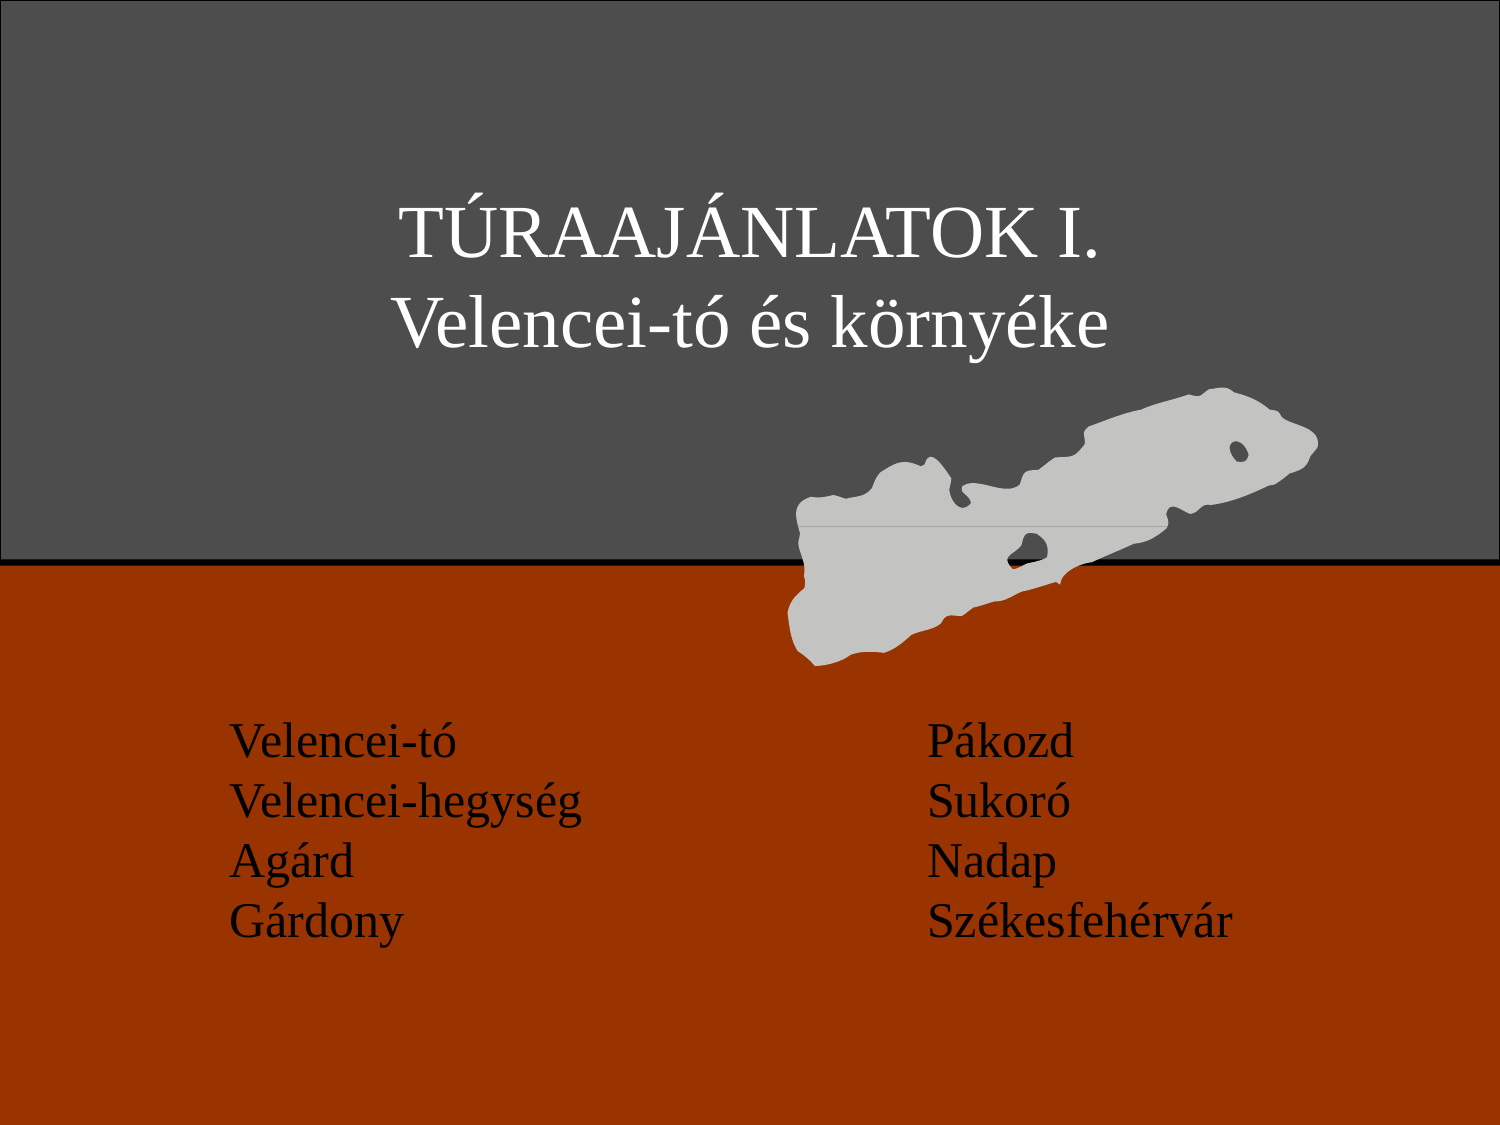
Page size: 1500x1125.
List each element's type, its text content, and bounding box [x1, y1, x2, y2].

text_box Pákozd Sukoró Nadap Székesfehérvár [912, 699, 1248, 955]
text_box TÚRAAJÁNLATOK I. Velencei-tó és környéke [375, 174, 1125, 370]
picture [787, 387, 1319, 667]
text_box Velencei-tó Velencei-hegység Agárd Gárdony [214, 699, 598, 955]
